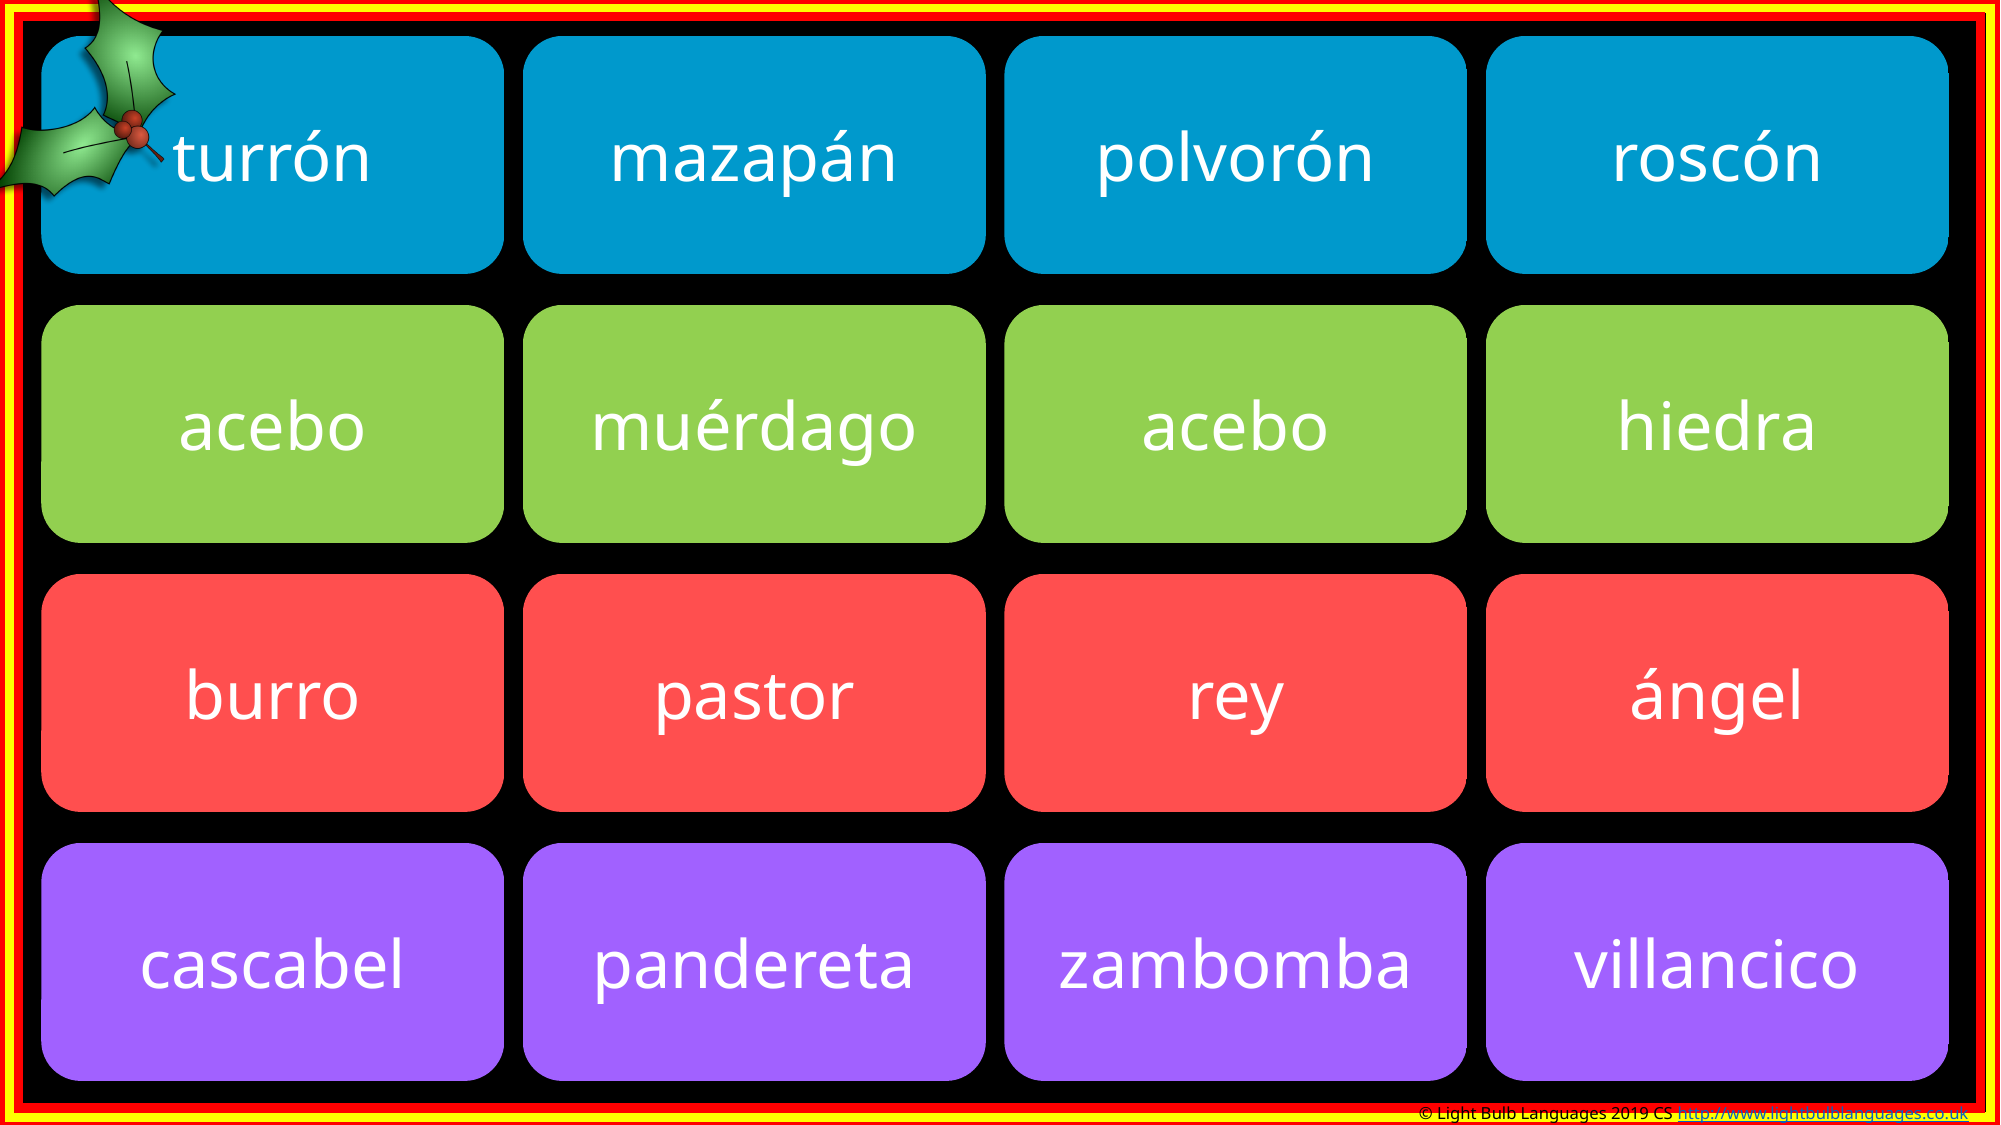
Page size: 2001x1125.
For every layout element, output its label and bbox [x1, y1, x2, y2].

picture [0, 0, 197, 201]
text_box [0, 0, 2000, 1125]
picture [174, 138, 194, 181]
